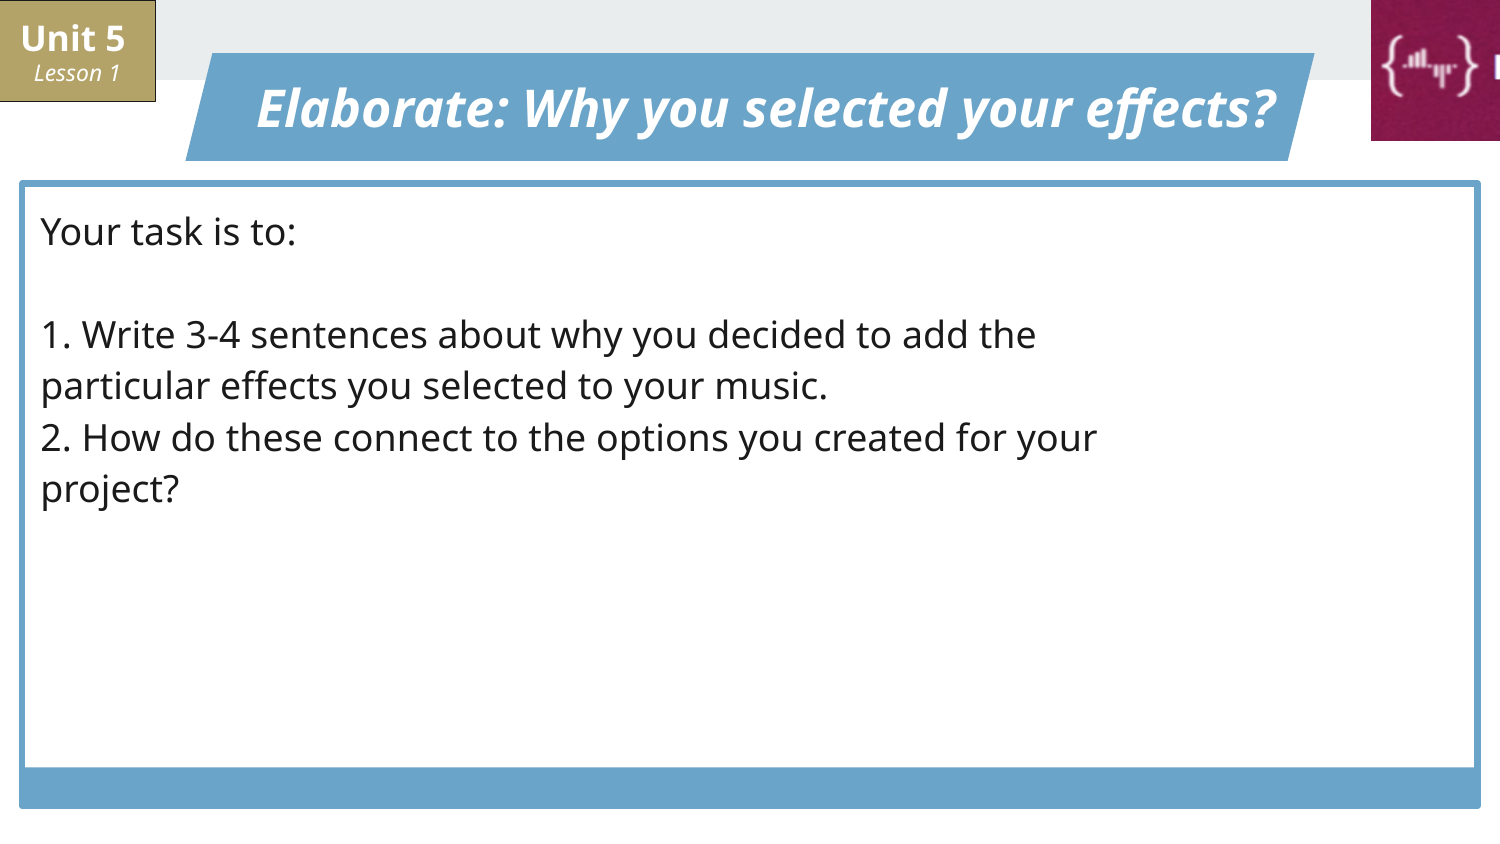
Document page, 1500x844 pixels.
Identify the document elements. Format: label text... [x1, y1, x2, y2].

text_box Unit 5 Lesson 1 [0, 0, 156, 102]
picture [1371, 0, 1500, 142]
picture [25, 186, 1475, 804]
title Elaborate: Why you selected your effects? [236, 60, 1295, 155]
text_box [185, 53, 1315, 161]
